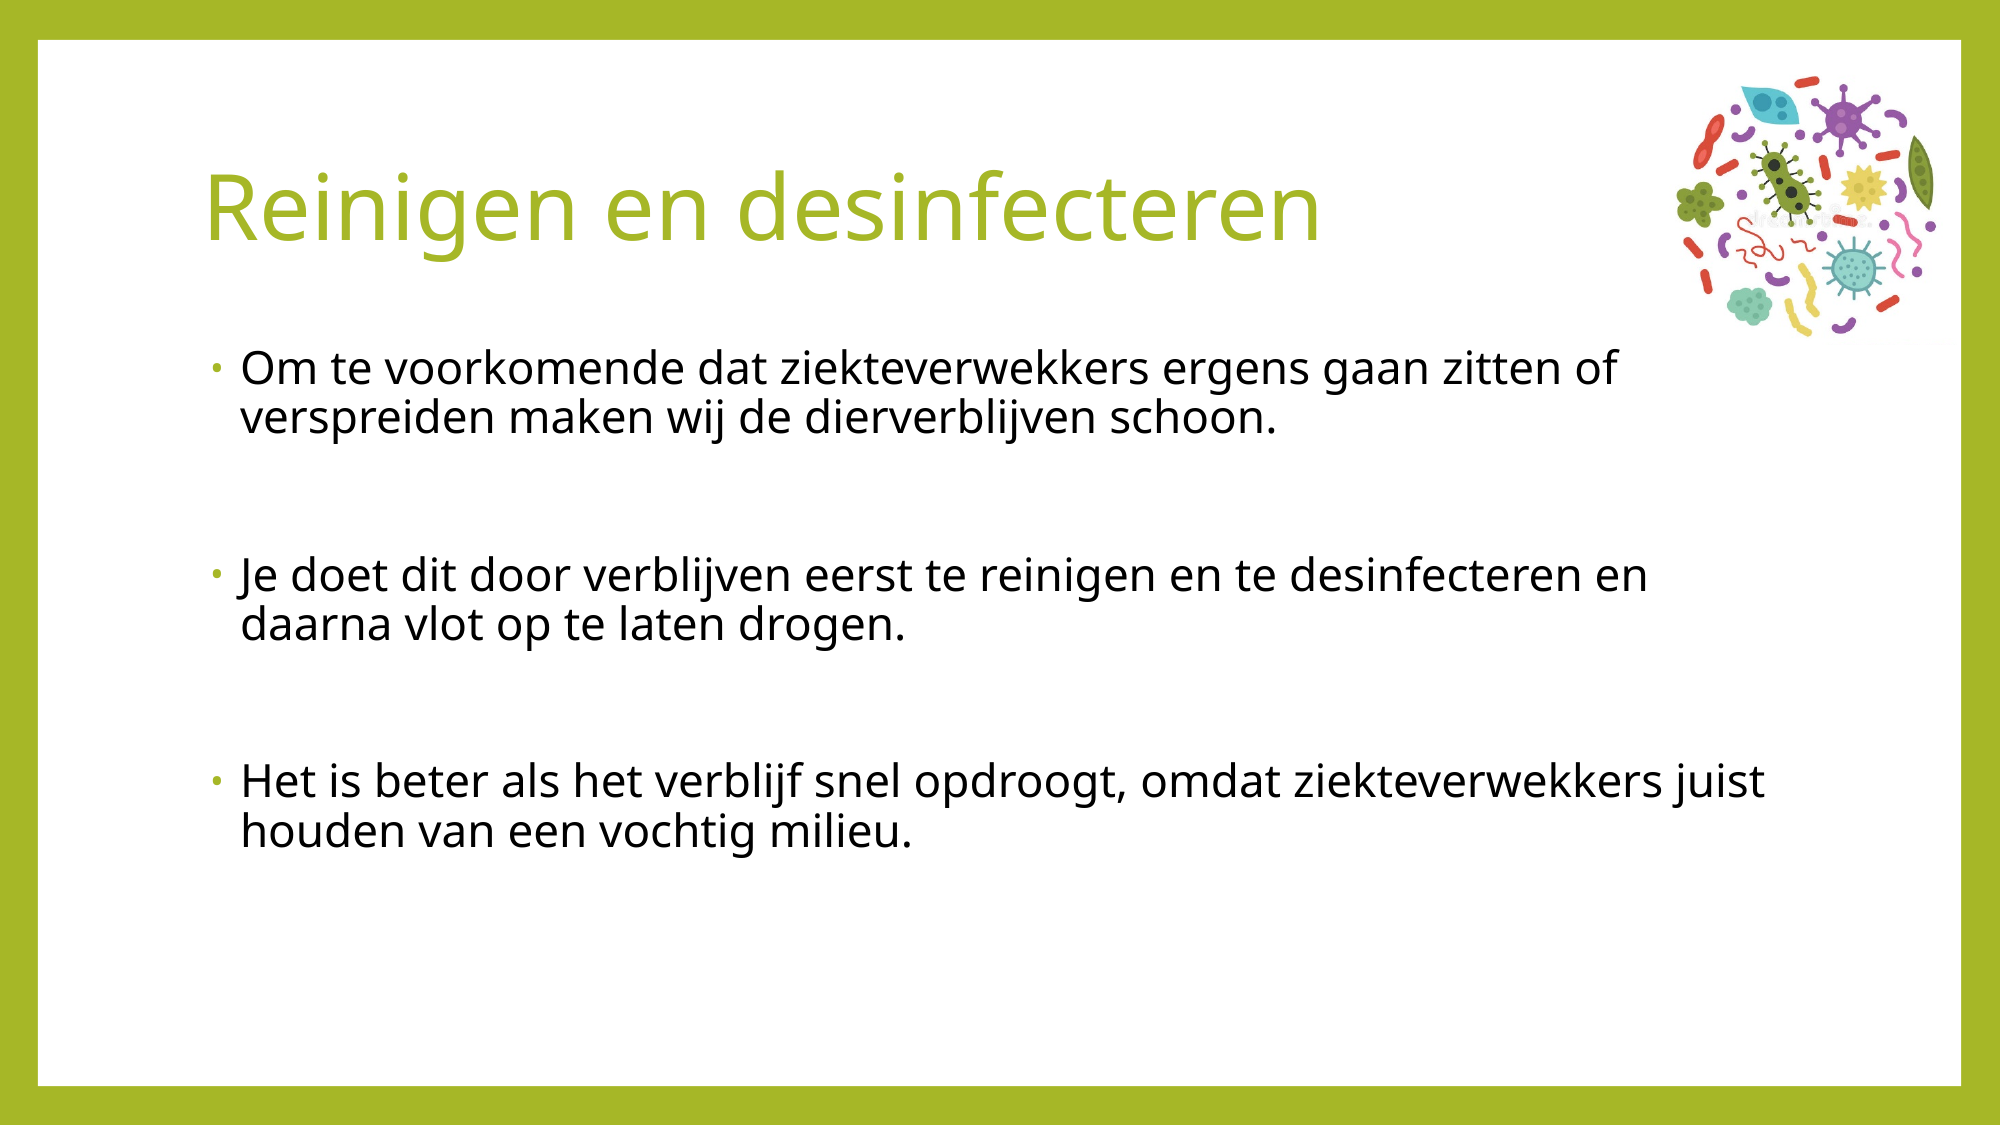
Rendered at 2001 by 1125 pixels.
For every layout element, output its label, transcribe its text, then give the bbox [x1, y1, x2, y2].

list Om te voorkomende dat ziekteverwekkers ergens gaan zitten of verspreiden maken wij de dierverblijven schoon. Je doet dit door verblijven eerst te reinigen en te desinfecteren en daarna vlot op te laten drogen. Het is beter als het verblijf snel opdroogt, omdat ziekteverwekkers juist houden van een vochtig milieu. [187, 337, 1808, 1000]
title Reinigen en desinfecteren [187, 99, 1641, 323]
picture [1647, 53, 1957, 346]
